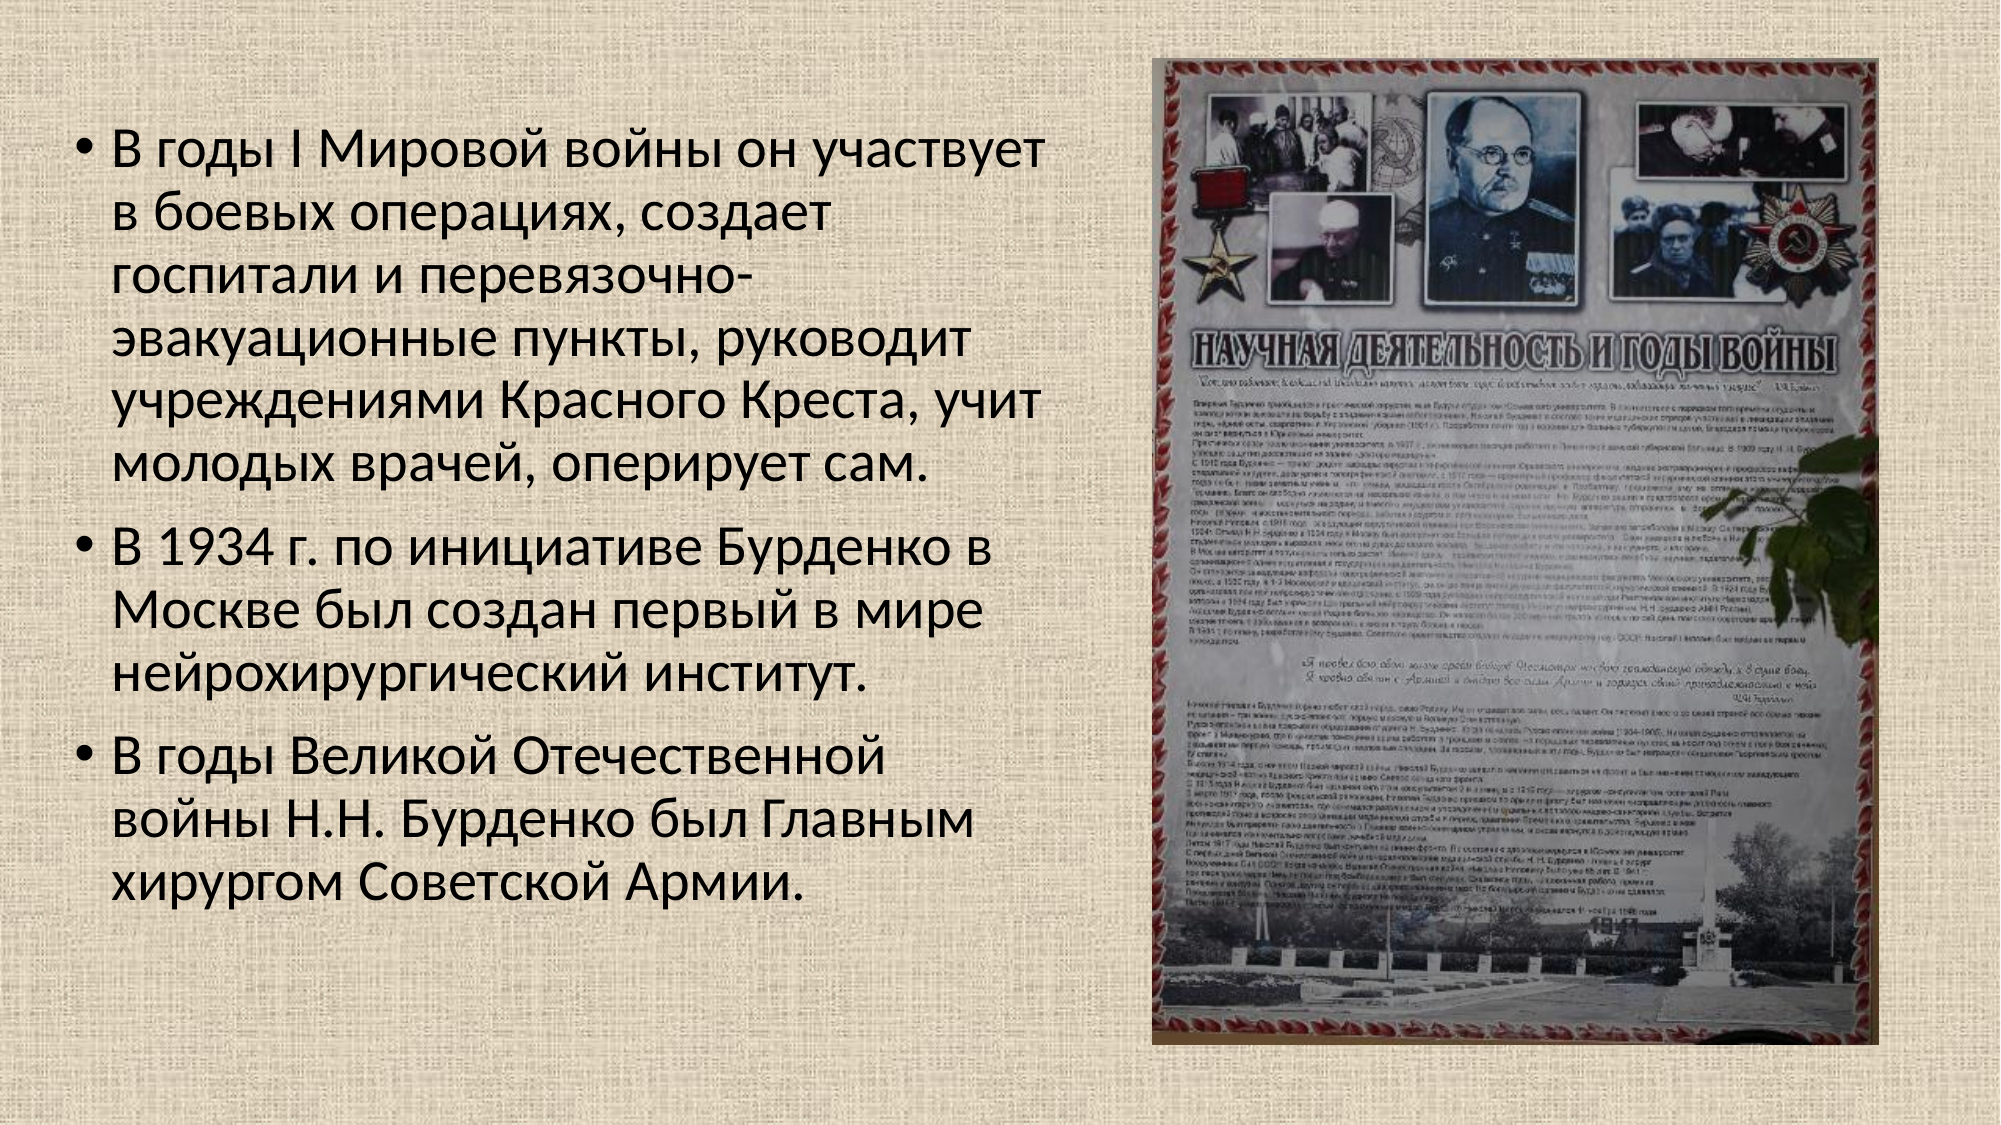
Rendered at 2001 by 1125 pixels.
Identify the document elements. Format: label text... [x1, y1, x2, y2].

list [1152, 58, 1879, 1045]
picture [0, 0, 2001, 1125]
list В годы I Мировой войны он участвует в боевых операциях, создает госпитали и перевязочно-эвакуационные пункты, руководит учреждениями Красного Креста, учит молодых врачей, оперирует сам. В 1934 г. по инициативе Бурденко в Москве был создан первый в мире нейрохирургический институт. В годы Великой Отечественной войны Н.Н. Бурденко был Главным хирургом Советской Армии. [59, 109, 1068, 1014]
